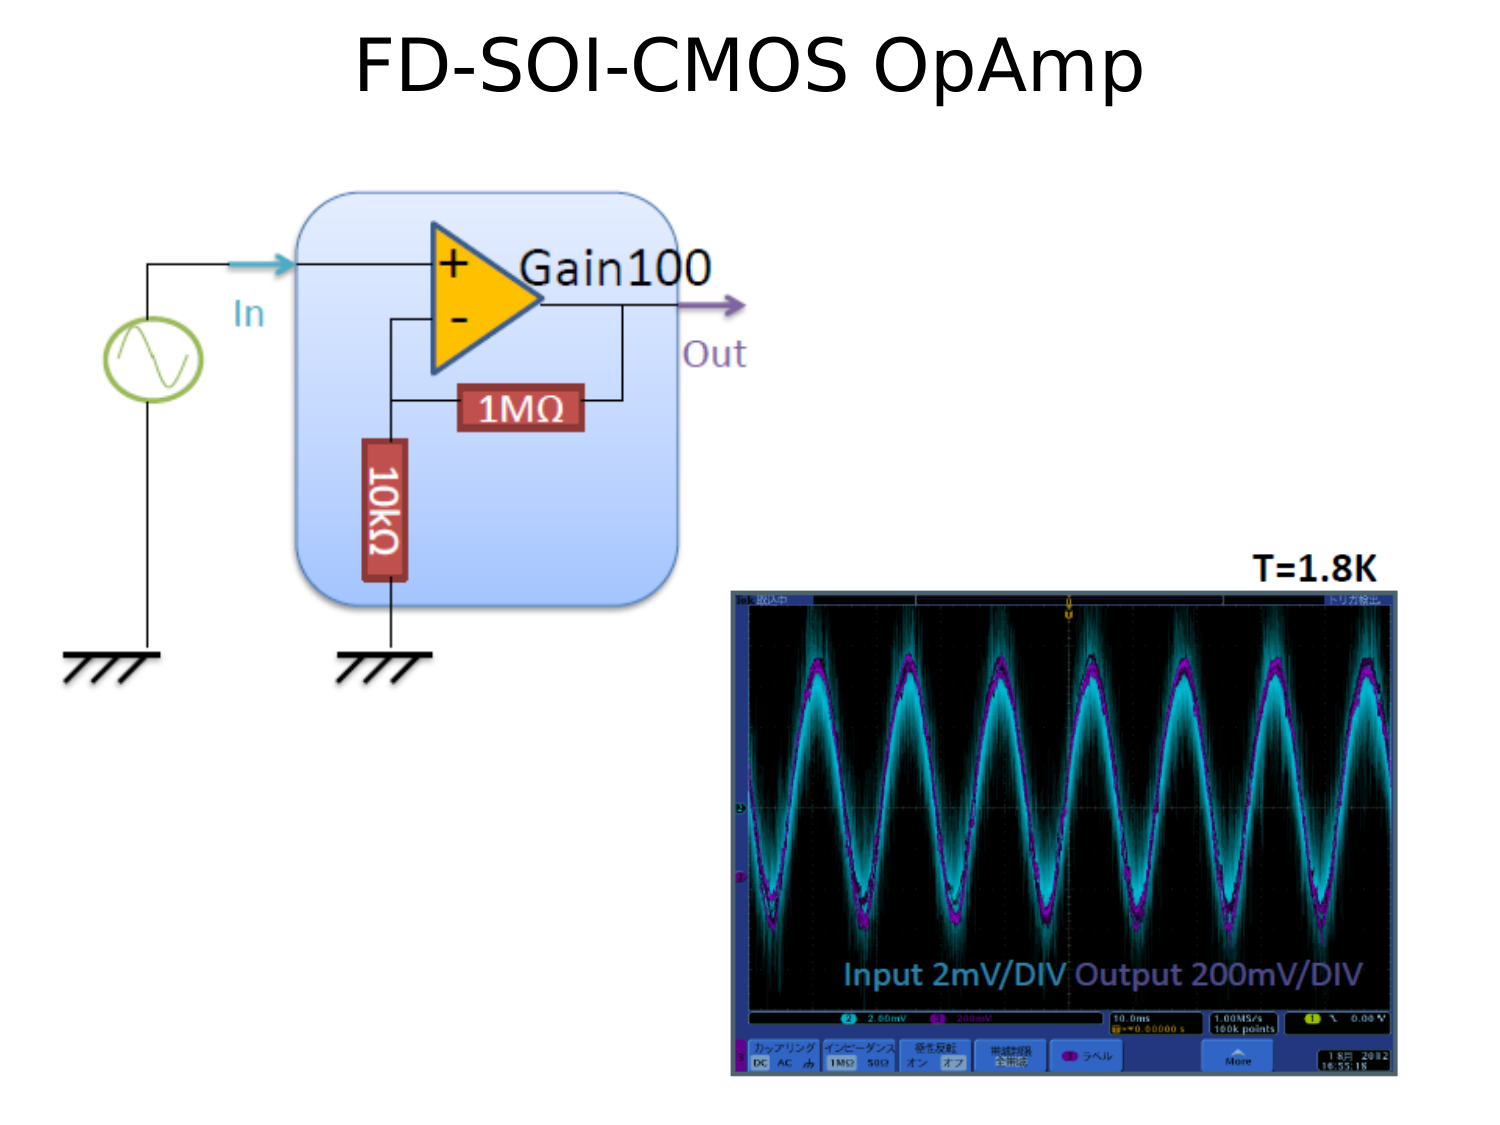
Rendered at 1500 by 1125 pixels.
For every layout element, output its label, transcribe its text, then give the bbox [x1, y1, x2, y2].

picture [25, 160, 1412, 1084]
title FD-SOI-CMOS OpAmp [0, 9, 1500, 114]
